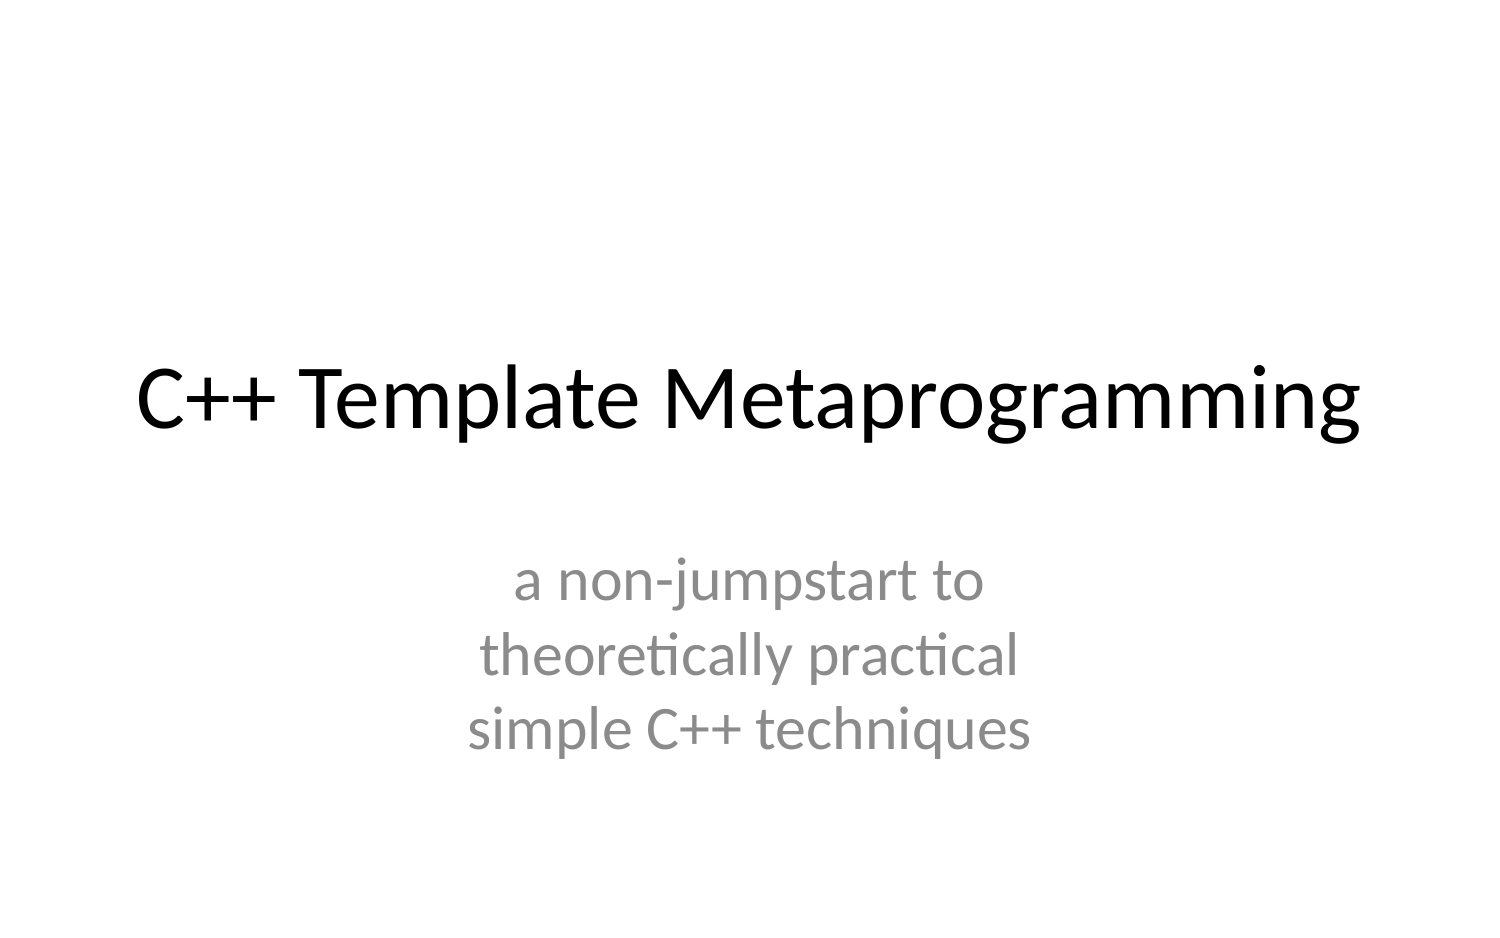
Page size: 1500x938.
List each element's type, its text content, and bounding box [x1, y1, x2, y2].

title C++ Template Metaprogramming [112, 291, 1388, 493]
subtitle a non-jumpstart to theoretically practical simple C++ techniques [225, 531, 1275, 771]
